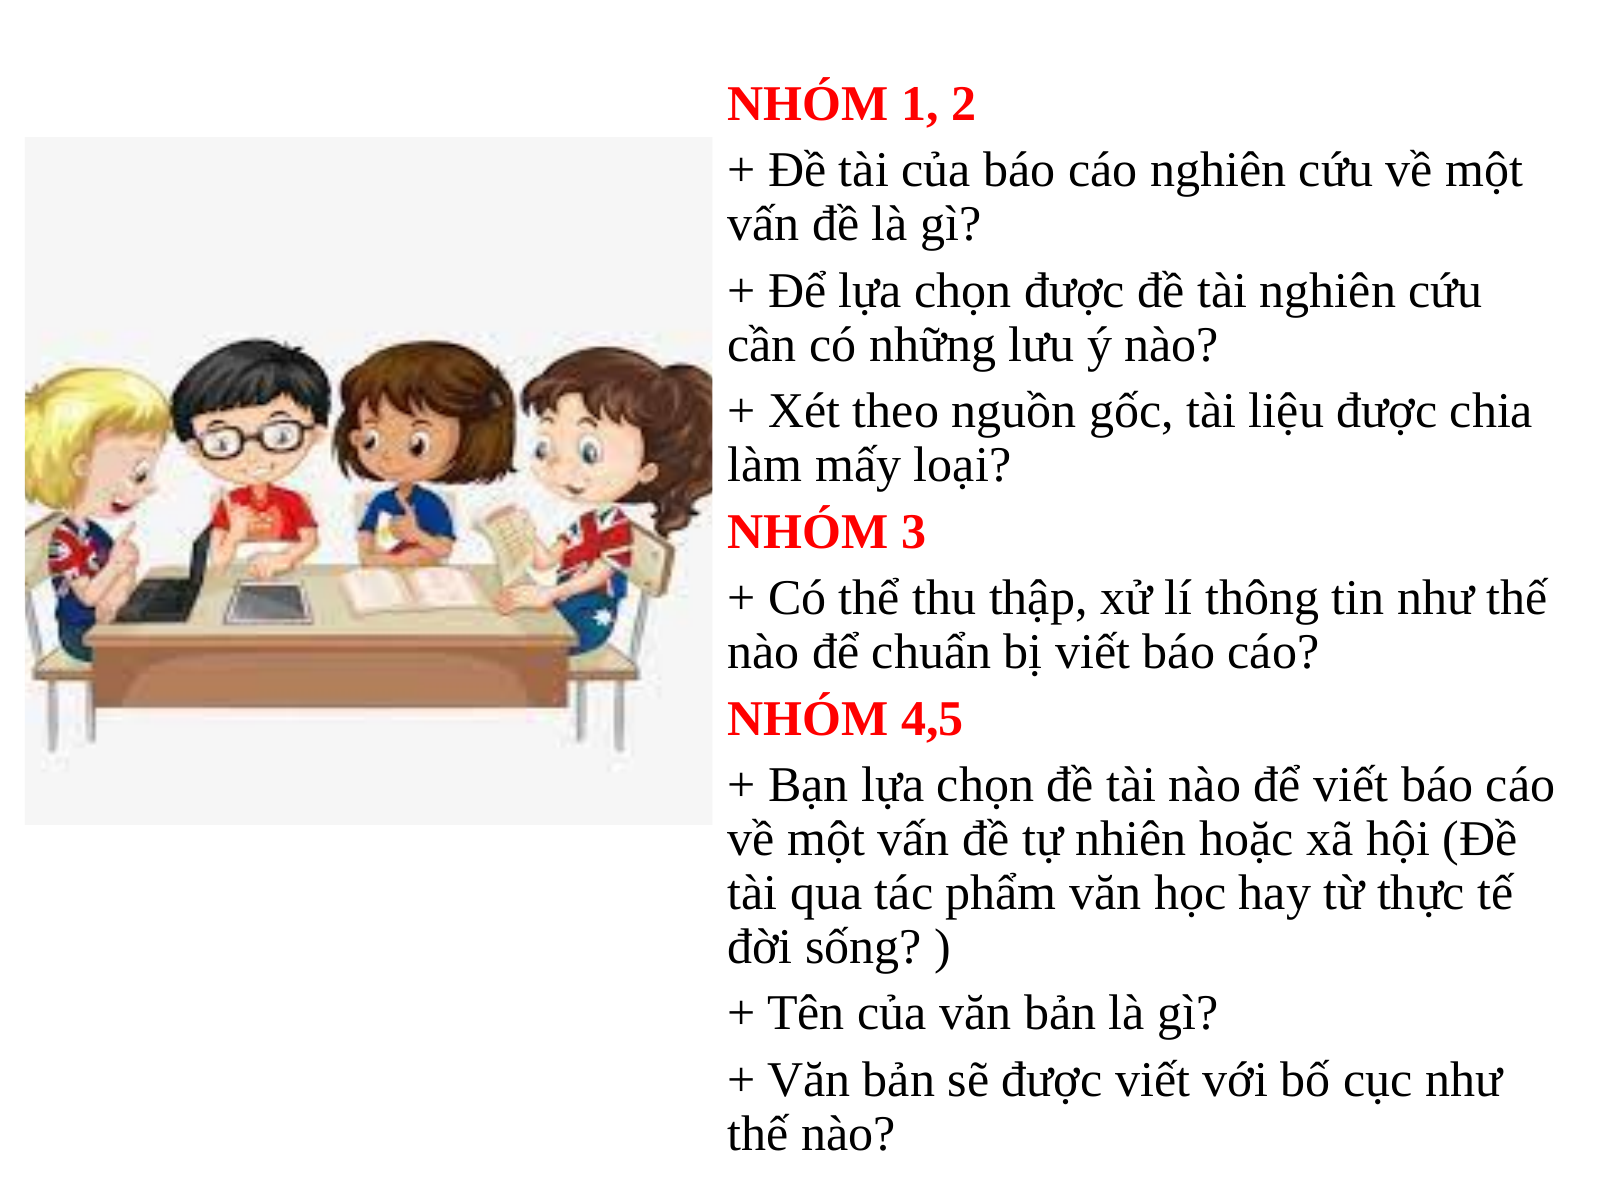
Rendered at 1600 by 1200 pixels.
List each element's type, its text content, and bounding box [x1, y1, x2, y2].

text_box NHÓM 1, 2 + Đề tài của báo cáo nghiên cứu về một vấn đề là gì? + Để lựa chọn được đề tài nghiên cứu cần có những lưu ý nào? + Xét theo nguồn gốc, tài liệu được chia làm mấy loại? NHÓM 3 + Có thể thu thập, xử lí thông tin như thế nào để chuẩn bị viết báo cáo? NHÓM 4,5 + Bạn lựa chọn đề tài nào để viết báo cáo về một vấn đề tự nhiên hoặc xã hội (Đề tài qua tác phẩm văn học hay từ thực tế đời sống? ) + Tên của văn bản là gì? + Văn bản sẽ được viết với bố cục như thế nào? [712, 380, 1575, 858]
picture [24, 137, 713, 825]
